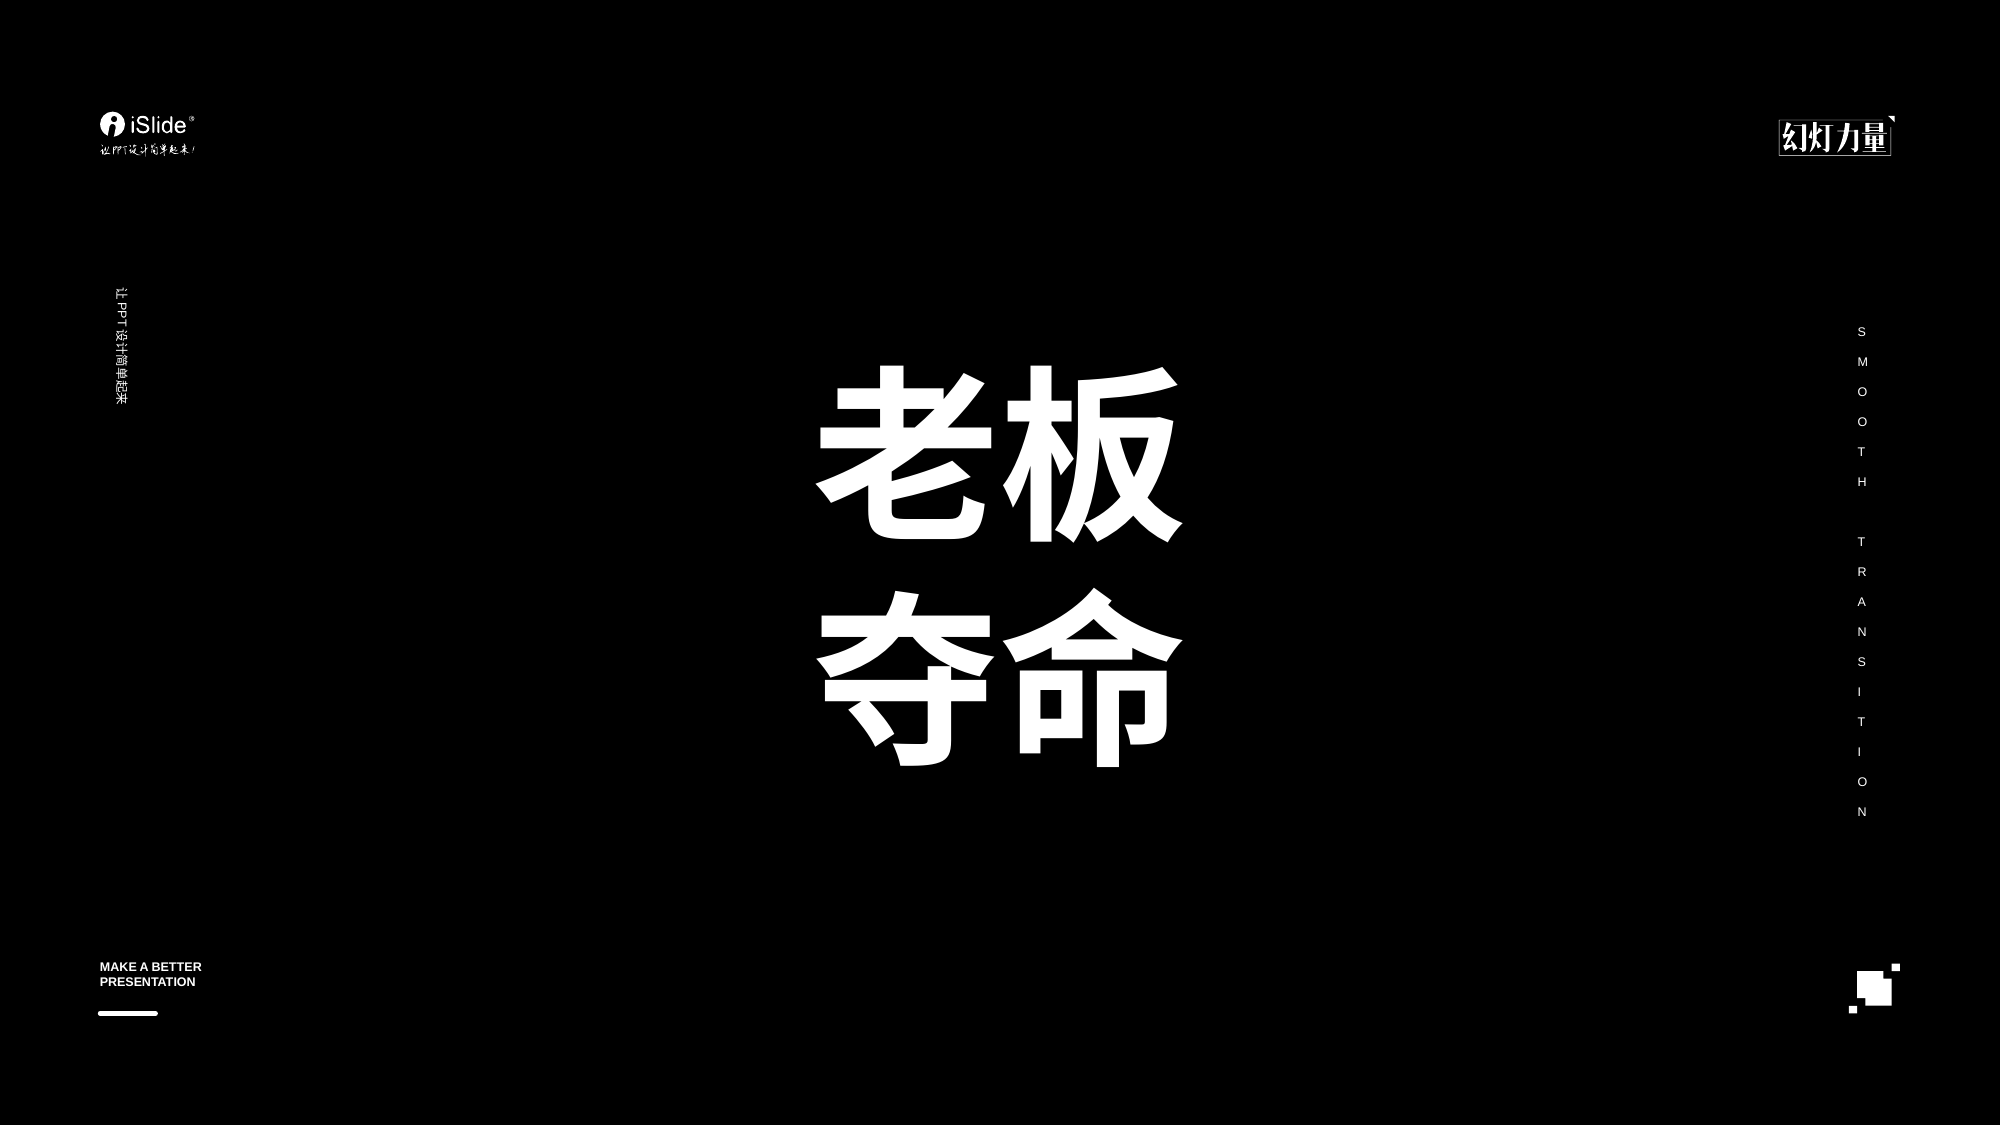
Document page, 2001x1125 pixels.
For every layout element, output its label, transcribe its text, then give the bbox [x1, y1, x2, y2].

text_box 老板 夺命 [211, 405, 1788, 719]
